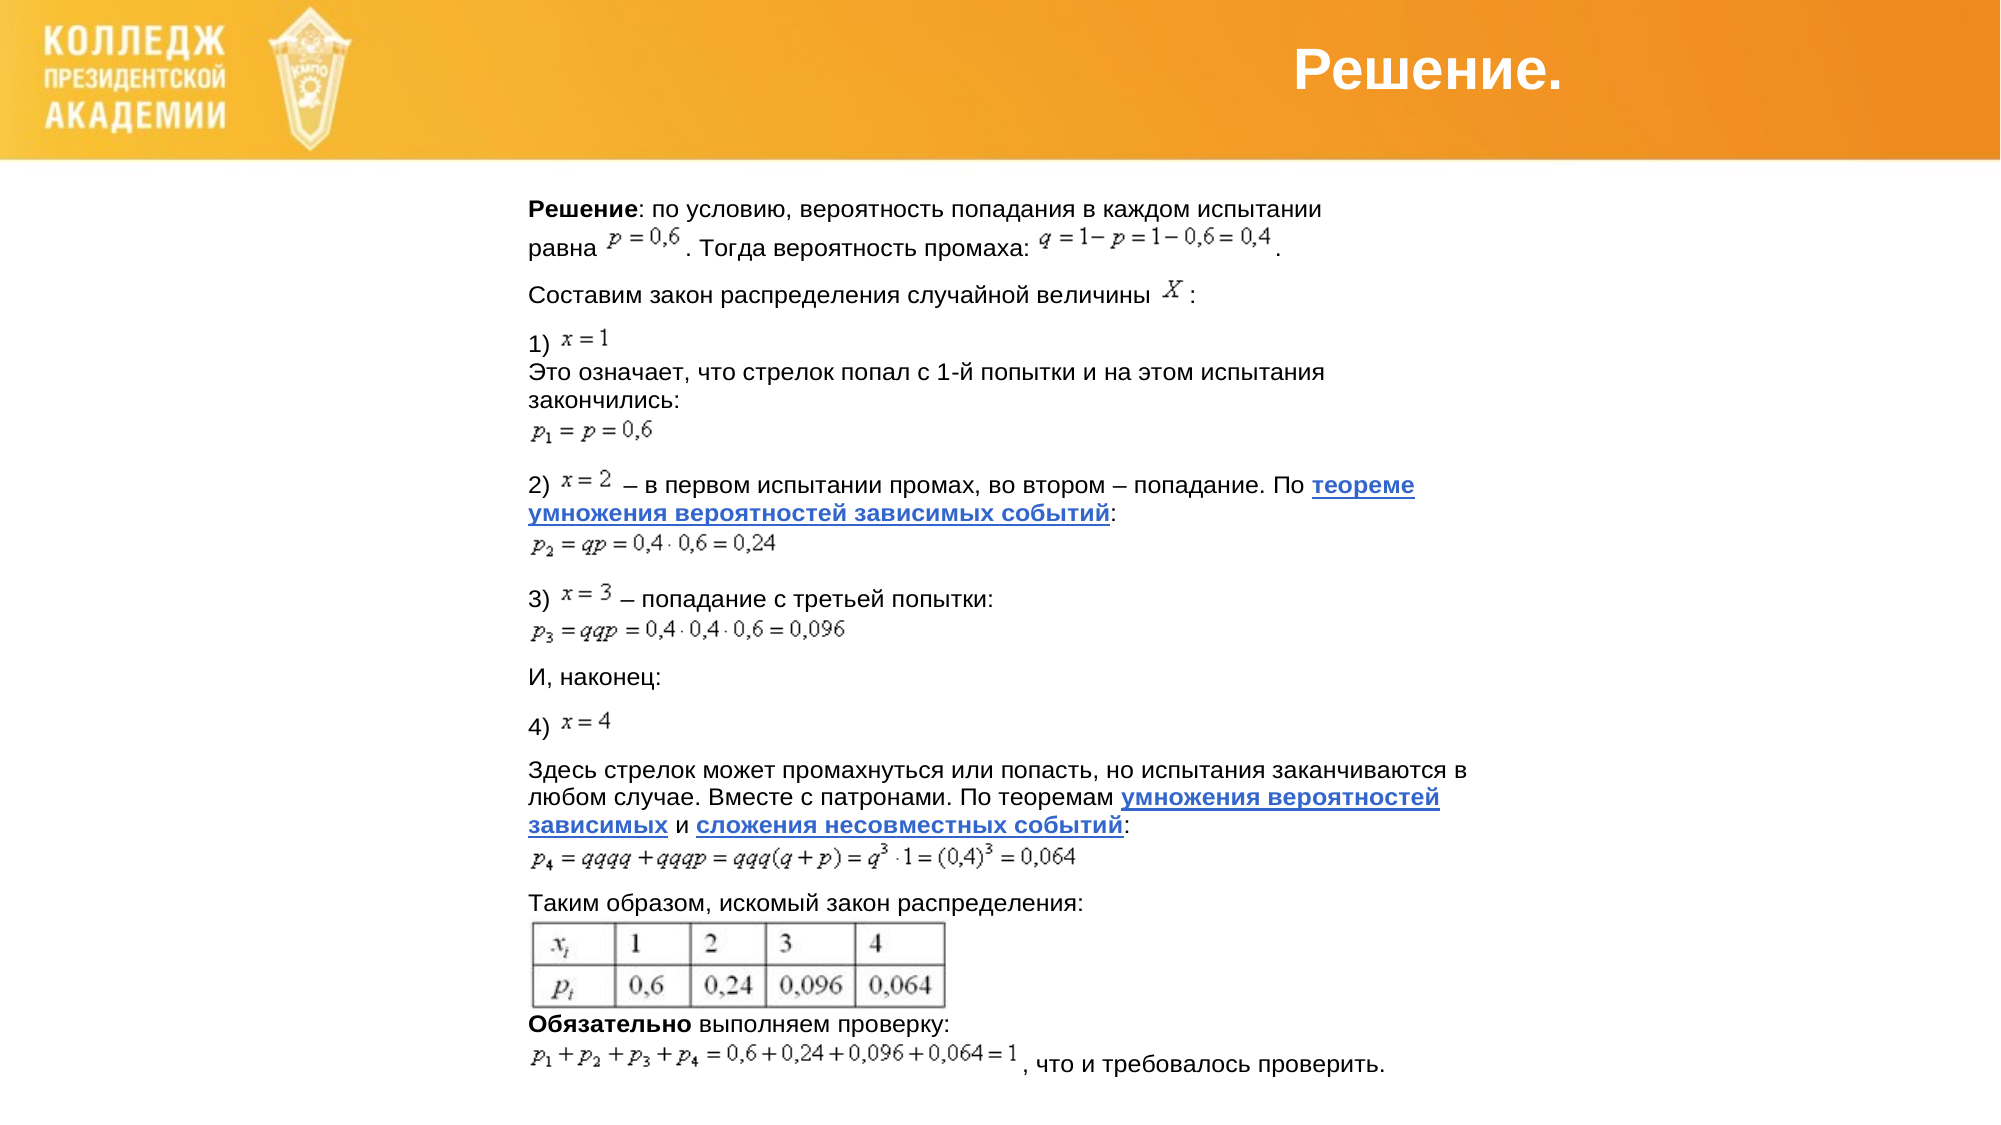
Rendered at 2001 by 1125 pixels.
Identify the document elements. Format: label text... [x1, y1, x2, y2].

picture [0, 0, 2001, 1125]
text_box Решение. [1278, 32, 1879, 129]
